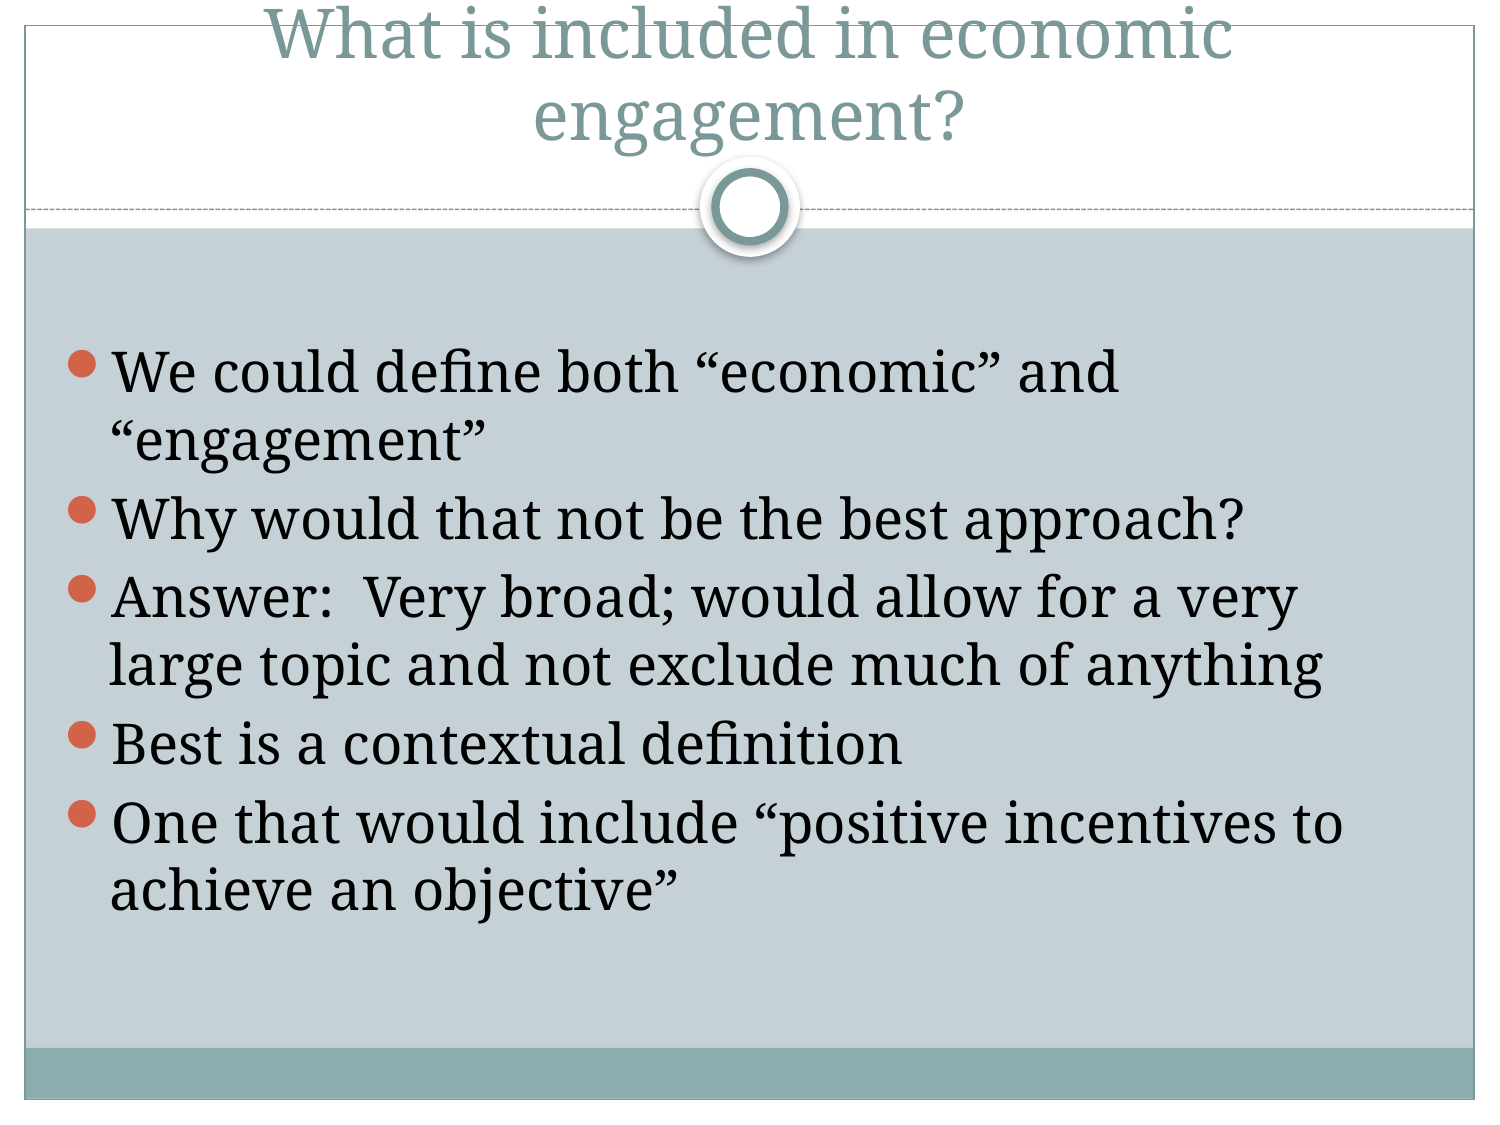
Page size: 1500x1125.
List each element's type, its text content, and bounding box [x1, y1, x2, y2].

title What is included in economic engagement? [49, 37, 1450, 162]
list We could define both “economic” and “engagement” Why would that not be the best approach? Answer: Very broad; would allow for a very large topic and not exclude much of anything Best is a contextual definition One that would include “positive incentives to achieve an objective” [49, 250, 1445, 1001]
